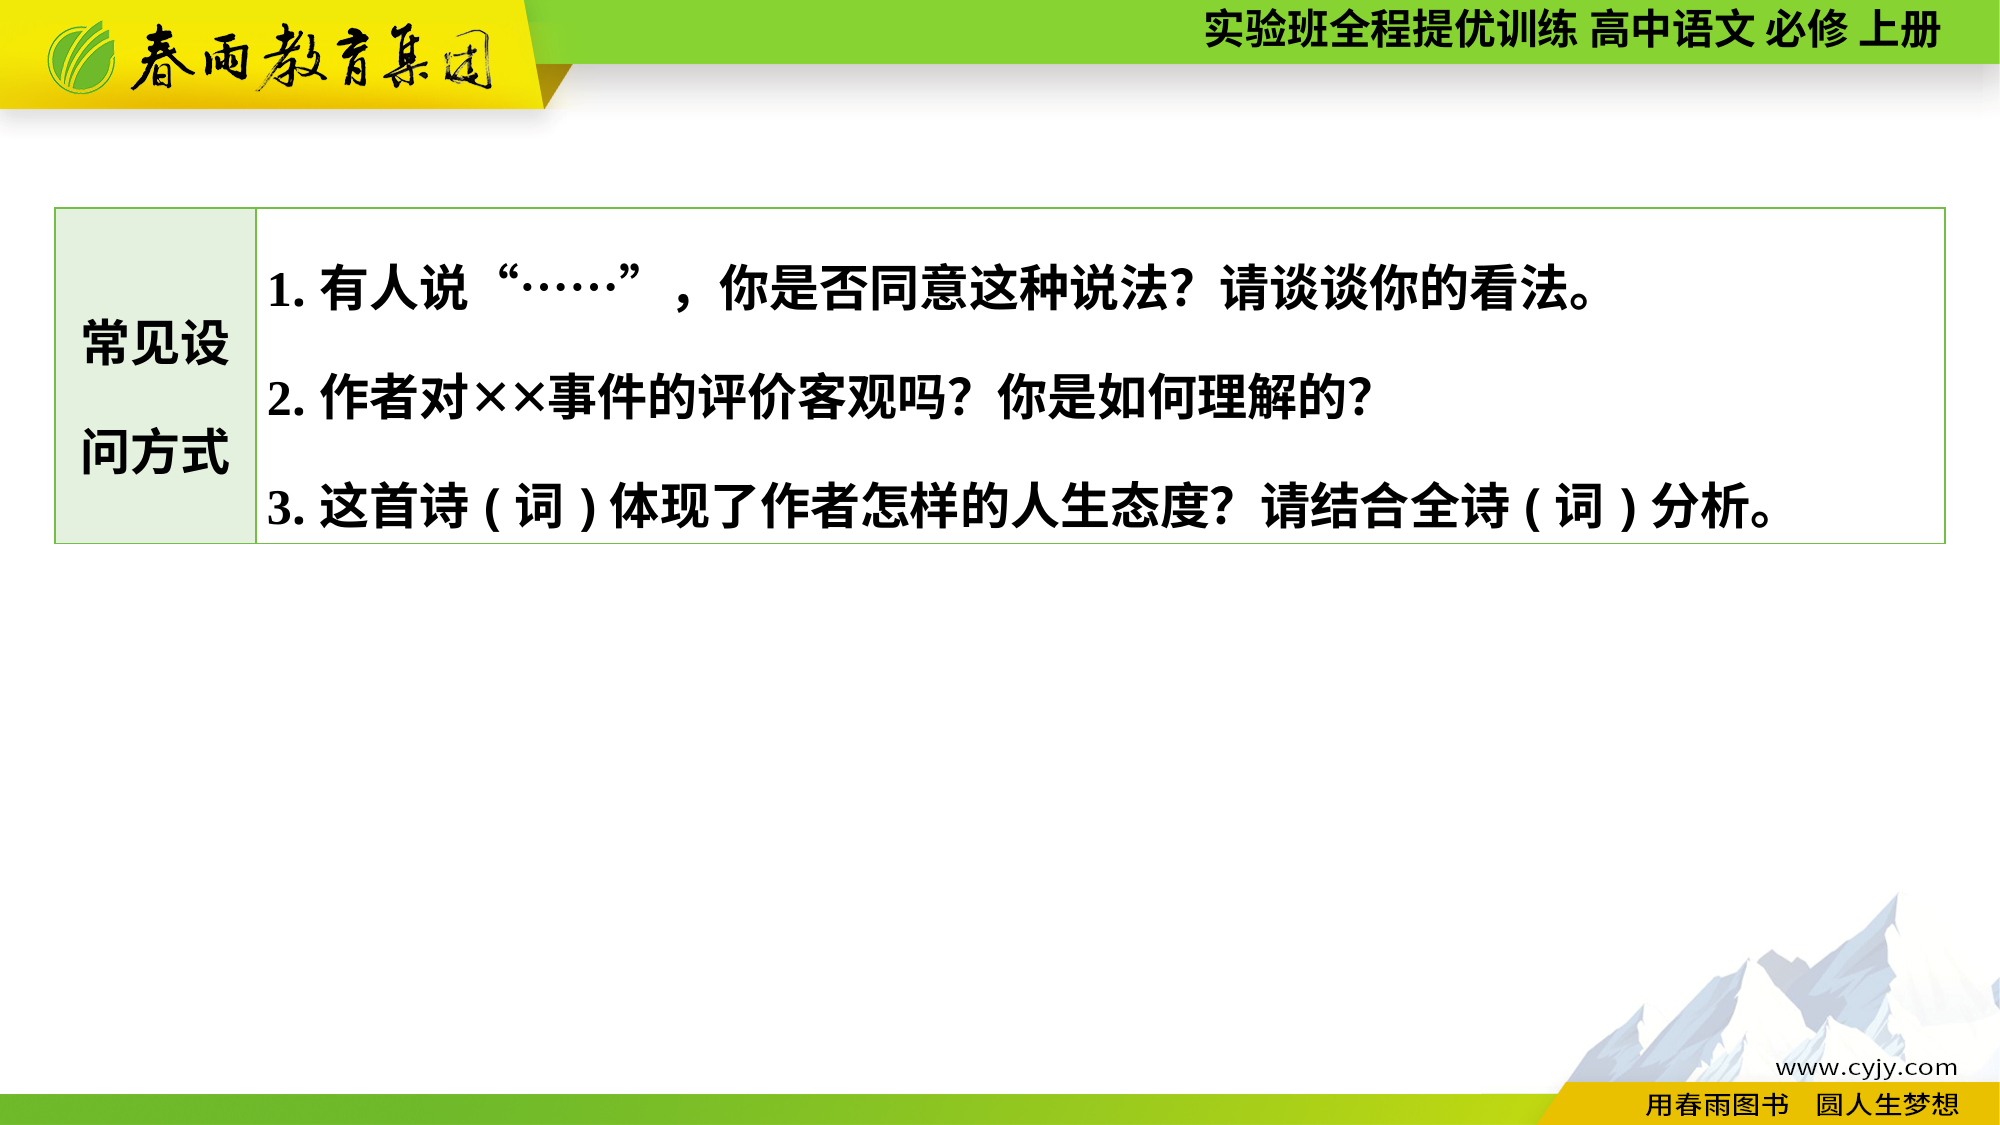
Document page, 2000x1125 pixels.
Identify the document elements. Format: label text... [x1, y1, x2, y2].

table_header 1.有人说“……”，你是否同意这种说法？请谈谈你的看法。 2.作者对✕✕事件的评价客观吗？你是如何理解的？ 3.这首诗(词)体现了作者怎样的人生态度？请结合全诗(词)分析。 [257, 209, 1944, 543]
table_header 常见设 问方式 [56, 209, 255, 543]
picture [0, 0, 2000, 1125]
